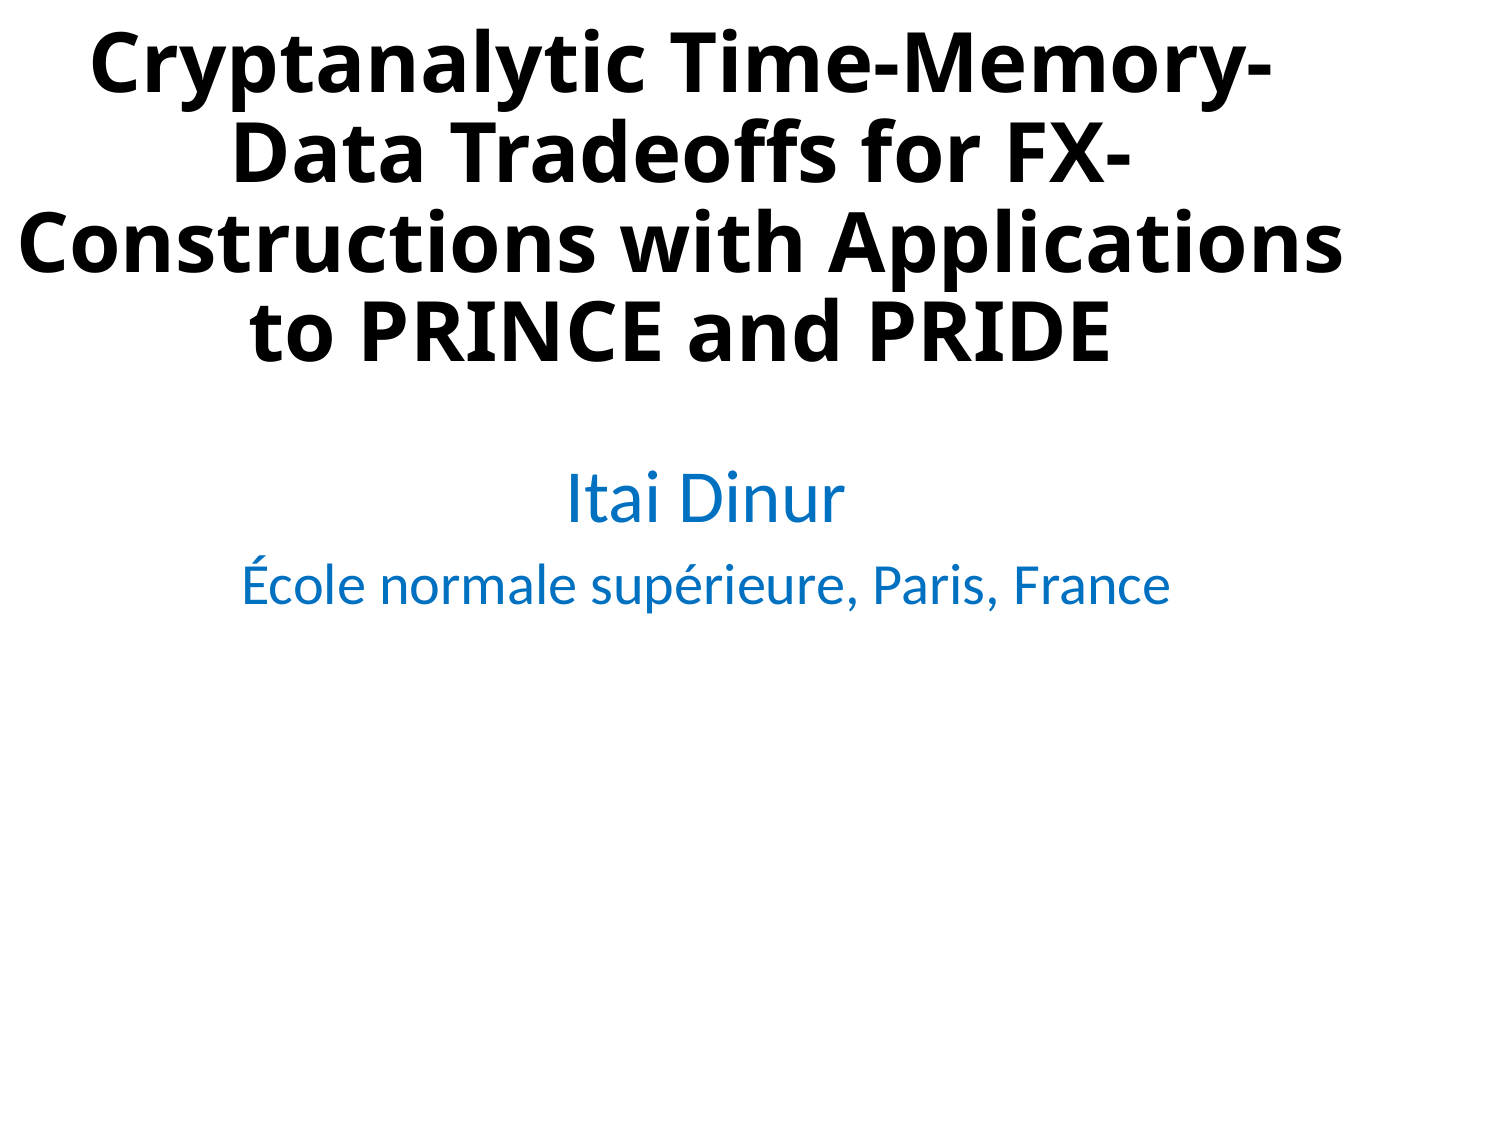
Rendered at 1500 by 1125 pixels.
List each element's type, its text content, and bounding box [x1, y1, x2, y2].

title Cryptanalytic Time-Memory-Data Tradeoffs for FX-Constructions with Applications to PRINCE and PRIDE [0, 75, 1363, 388]
subtitle Itai Dinur École normale supérieure, Paris, France [12, 450, 1400, 1000]
